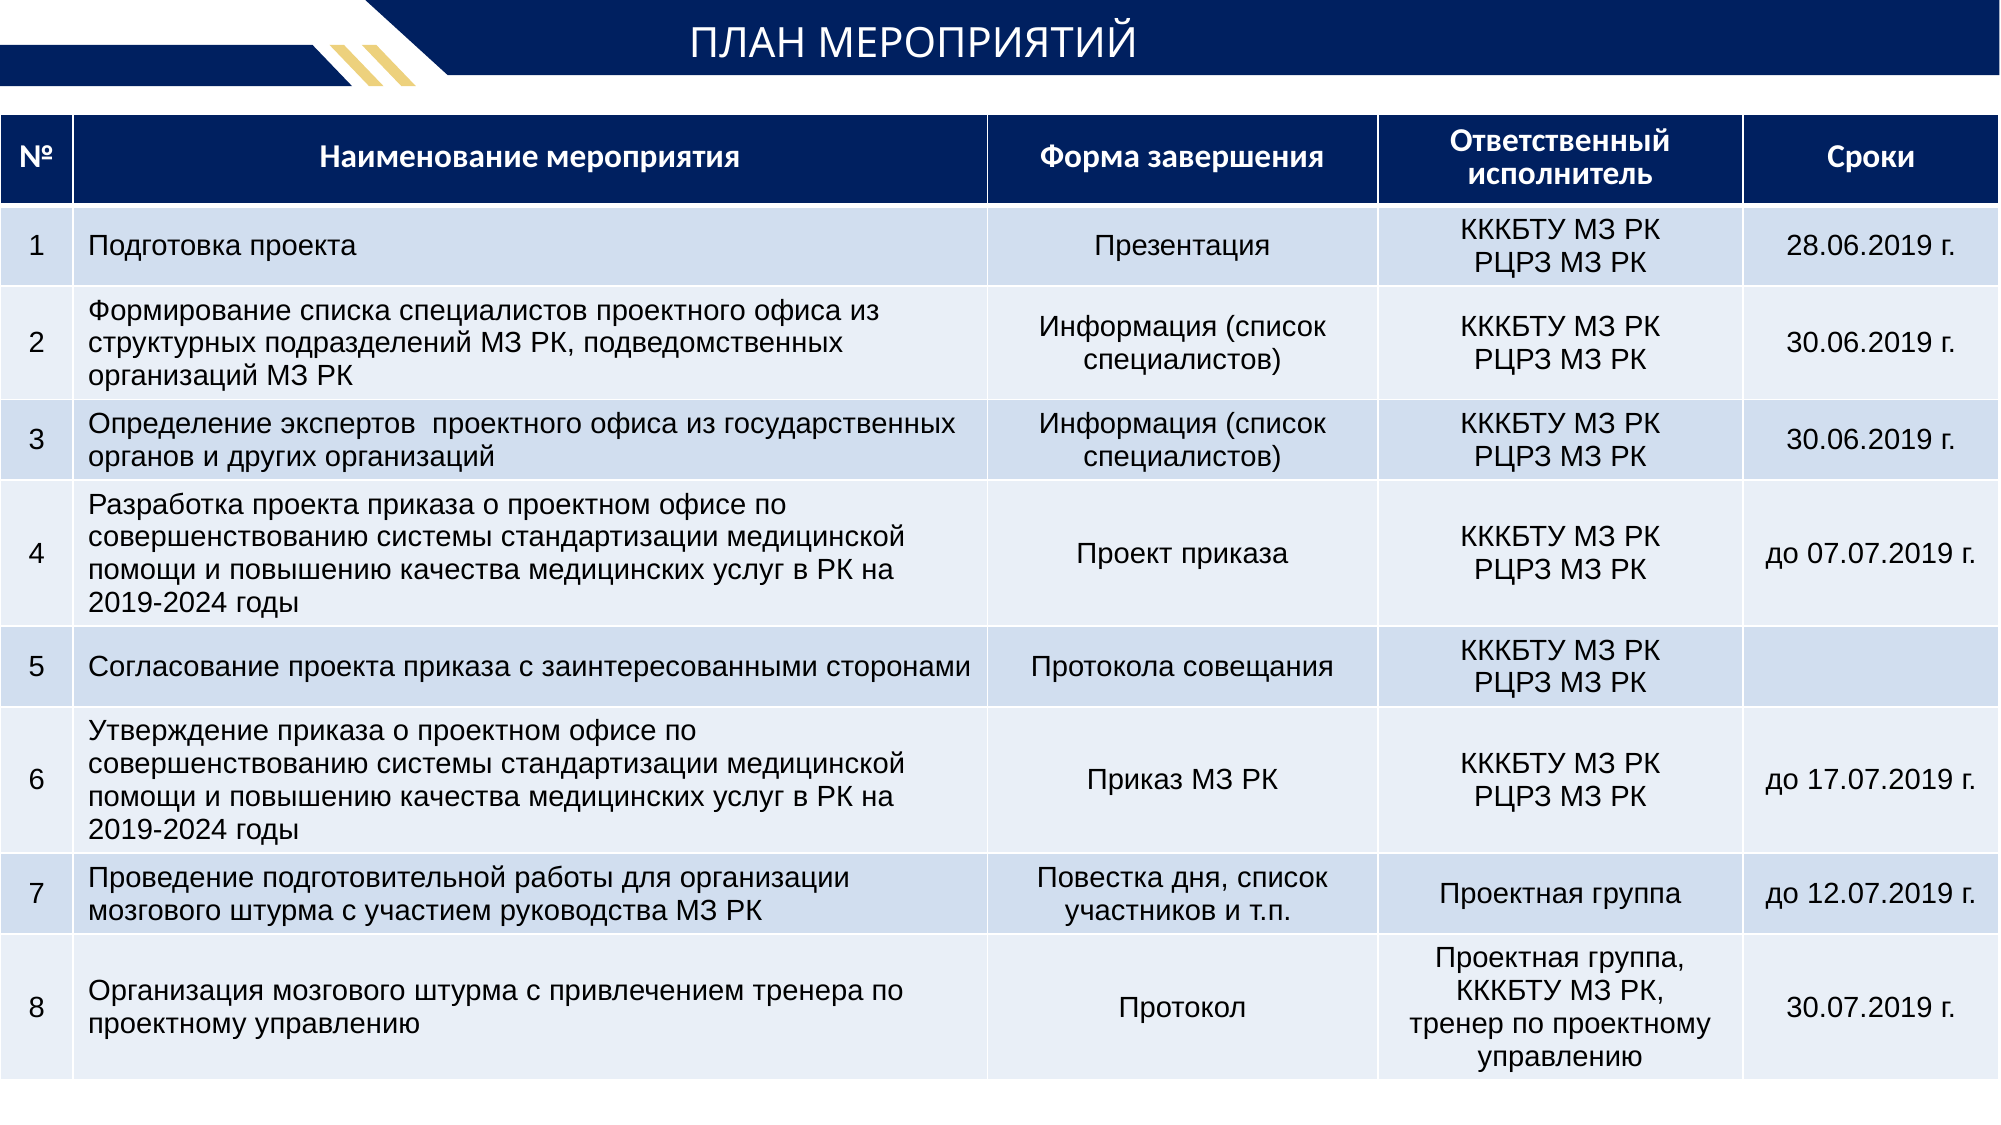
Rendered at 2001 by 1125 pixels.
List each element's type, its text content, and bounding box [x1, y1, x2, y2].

table_cell Проектная группа [1379, 854, 1742, 933]
table_cell 6 [1, 708, 72, 852]
table_cell Проектная группа, КККБТУ МЗ РК, тренер по проектному управлению [1379, 935, 1742, 1079]
table_cell Приказ МЗ РК [988, 708, 1377, 852]
table_cell Разработка проекта приказа о проектном офисе по совершенствованию системы стандартизации медицинской помощи и повышению качества медицинских услуг в РК на 2019-2024 годы [74, 481, 987, 625]
table_cell 5 [1, 627, 72, 706]
table_header № [1, 115, 72, 203]
table_cell КККБТУ МЗ РК РЦРЗ МЗ РК [1379, 400, 1742, 479]
table_cell Протокола совещания [988, 627, 1377, 706]
table_cell Информация (список специалистов) [988, 400, 1377, 479]
table_cell 4 [1, 481, 72, 625]
table_cell Организация мозгового штурма с привлечением тренера по проектному управлению [74, 935, 987, 1079]
text_box [365, 0, 2000, 76]
table_cell КККБТУ МЗ РК РЦРЗ МЗ РК [1379, 481, 1742, 625]
table_cell 7 [1, 854, 72, 933]
table_cell 28.06.2019 г. [1744, 208, 1998, 285]
table_cell Повестка дня, список участников и т.п. [988, 854, 1377, 933]
table_cell Проведение подготовительной работы для организации мозгового штурма с участием руководства МЗ РК [74, 854, 987, 933]
text_box [361, 44, 416, 87]
table_cell Проект приказа [988, 481, 1377, 625]
table_cell 2 [1, 287, 72, 399]
table_cell КККБТУ МЗ РК РЦРЗ МЗ РК [1379, 627, 1742, 706]
table_cell Утверждение приказа о проектном офисе по совершенствованию системы стандартизации медицинской помощи и повышению качества медицинских услуг в РК на 2019-2024 годы [74, 708, 987, 852]
table_header Ответственный исполнитель [1379, 115, 1742, 203]
table_cell Формирование списка специалистов проектного офиса из структурных подразделений МЗ РК, подведомственных организаций МЗ РК [74, 287, 987, 399]
table_cell Протокол [988, 935, 1377, 1079]
table_cell Презентация [988, 208, 1377, 285]
table_cell 30.07.2019 г. [1744, 935, 1998, 1079]
table_cell Информация (список специалистов) [988, 287, 1377, 399]
text_box [329, 44, 384, 87]
table_cell до 17.07.2019 г. [1744, 708, 1998, 852]
table_cell 30.06.2019 г. [1744, 400, 1998, 479]
table_cell 30.06.2019 г. [1744, 287, 1998, 399]
table_cell КККБТУ МЗ РК РЦРЗ МЗ РК [1379, 708, 1742, 852]
table_cell до 07.07.2019 г. [1744, 481, 1998, 625]
text_box [0, 44, 353, 87]
table_cell КККБТУ МЗ РК РЦРЗ МЗ РК [1379, 287, 1742, 399]
table_header Наименование мероприятия [74, 115, 987, 203]
table_cell 3 [1, 400, 72, 479]
table_header Сроки [1744, 115, 1998, 203]
table_cell до 12.07.2019 г. [1744, 854, 1998, 933]
table_cell Согласование проекта приказа с заинтересованными сторонами [74, 627, 987, 706]
table_header Форма завершения [988, 115, 1377, 203]
title ПЛАН МЕРОПРИЯТИЙ [480, 1, 2000, 80]
table_cell КККБТУ МЗ РК РЦРЗ МЗ РК [1379, 208, 1742, 285]
table_cell 8 [1, 935, 72, 1079]
table_cell Подготовка проекта [74, 208, 987, 285]
table_cell 1 [1, 208, 72, 285]
table_cell [1744, 627, 1998, 706]
table_cell Определение экспертов проектного офиса из государственных органов и других организаций [74, 400, 987, 479]
